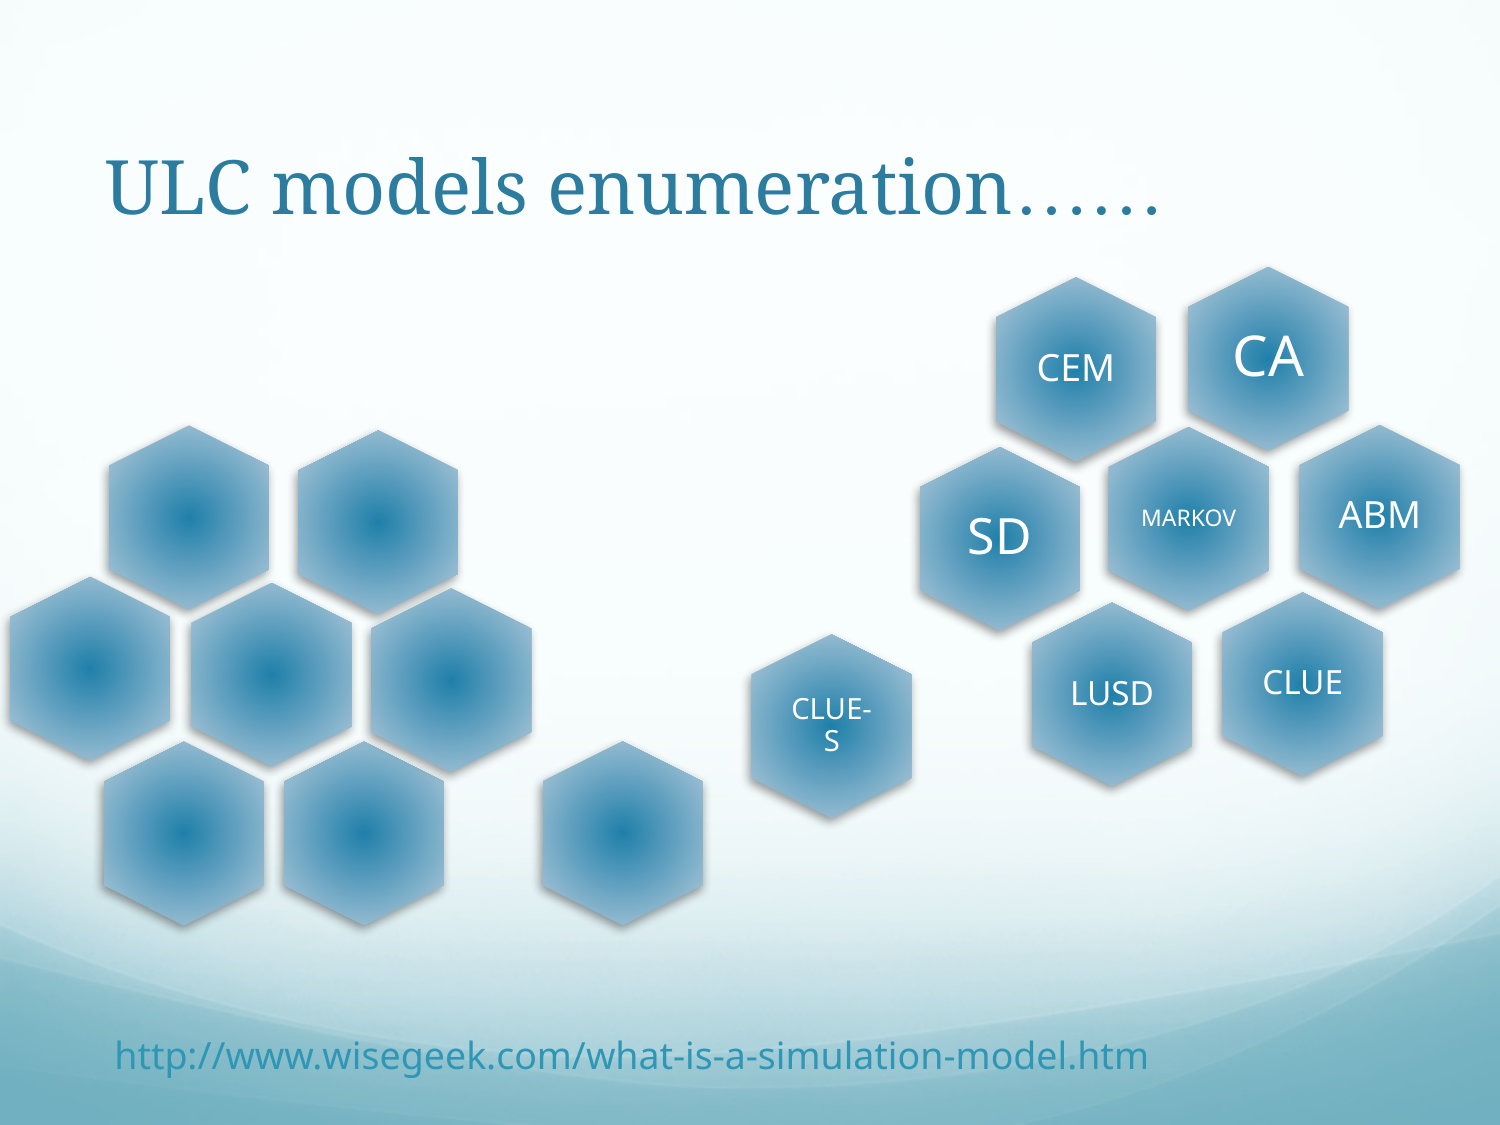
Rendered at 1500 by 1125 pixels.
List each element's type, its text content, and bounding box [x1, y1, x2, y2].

text_box http://www.wisegeek.com/what-is-a-simulation-model.htm [99, 1024, 1165, 1085]
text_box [0, 0, 1500, 926]
